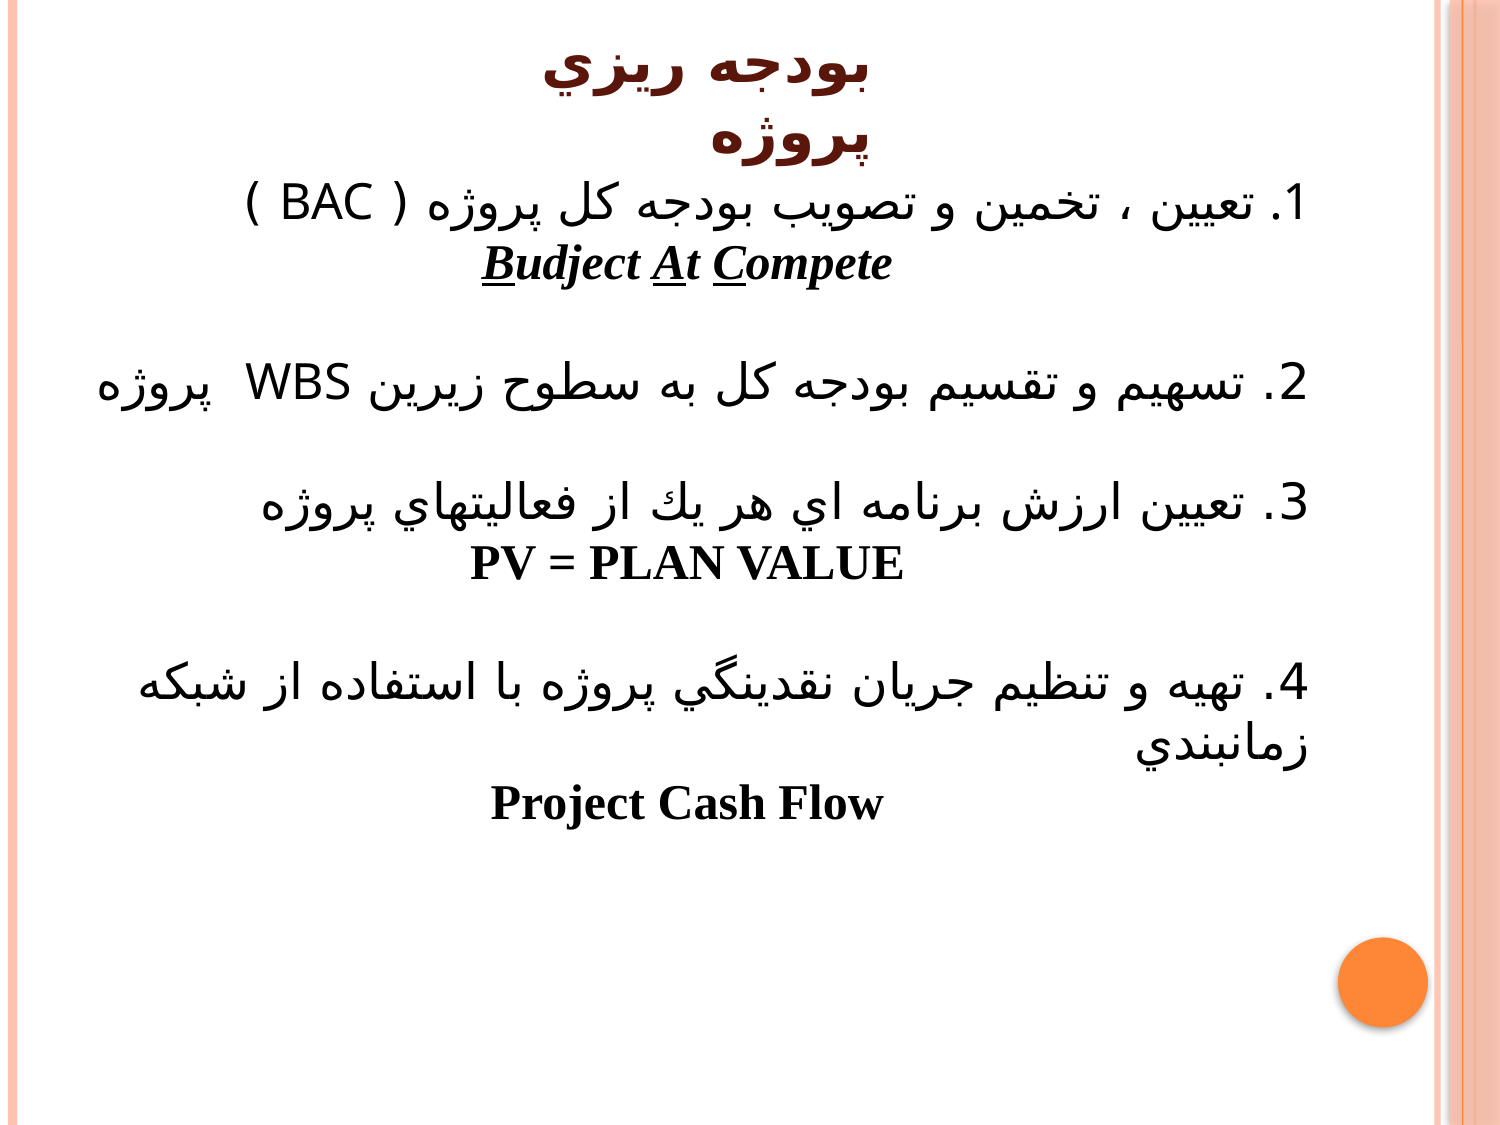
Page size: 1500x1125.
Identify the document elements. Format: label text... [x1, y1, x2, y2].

text_box بودجه ريزي پروژه [362, 0, 888, 162]
text_box 1. تعيين ، تخمين و تصويب بودجه كل پروژه ( BAC ) Budject At Compete 2. تسهيم و تقسيم بودجه كل به سطوح زيرين WBS پروژه 3. تعيين ارزش برنامه اي هر يك از فعاليتهاي پروژه PV = PLAN VALUE 4. تهيه و تنظيم جريان نقدينگي پروژه با استفاده از شبكه زمانبندي Project Cash Flow [49, 162, 1325, 763]
